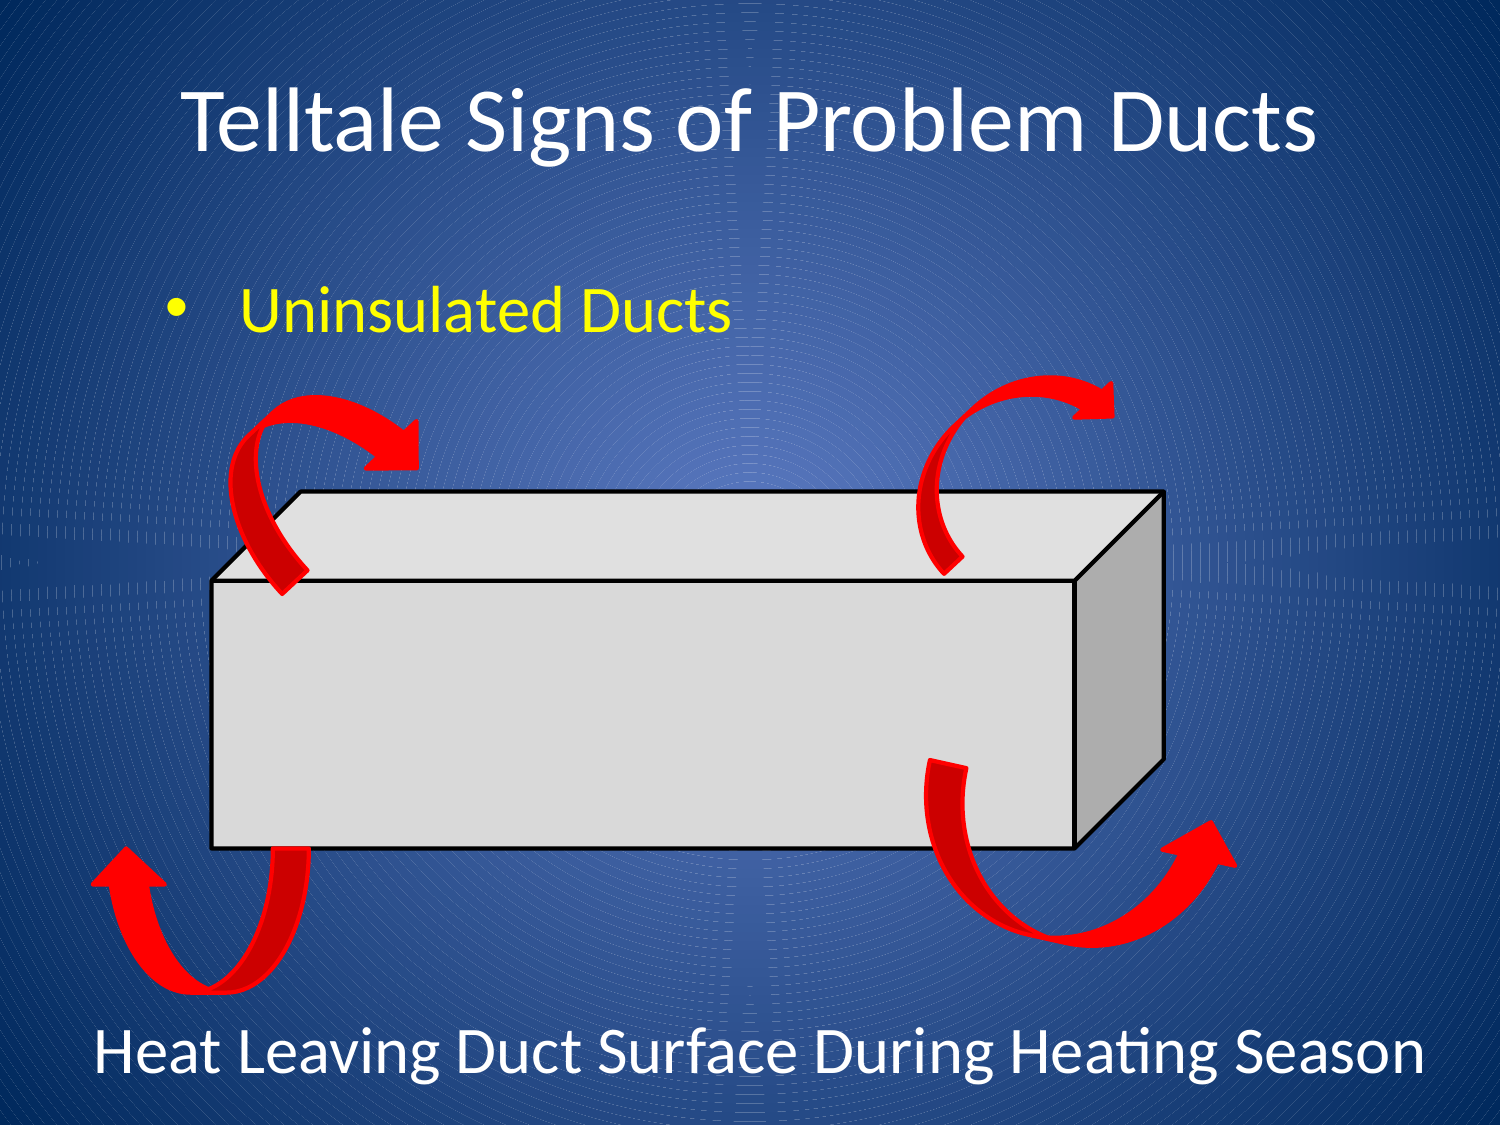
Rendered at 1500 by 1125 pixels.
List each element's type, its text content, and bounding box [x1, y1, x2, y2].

text_box [916, 375, 1115, 576]
text_box Uninsulated Ducts [149, 258, 1500, 354]
text_box [923, 757, 1237, 948]
text_box Heat Leaving Duct Surface During Heating Season [79, 999, 1443, 1095]
text_box [228, 395, 419, 597]
title Telltale Signs of Problem Ducts [75, 21, 1425, 209]
text_box [209, 489, 1166, 851]
text_box [90, 846, 311, 995]
